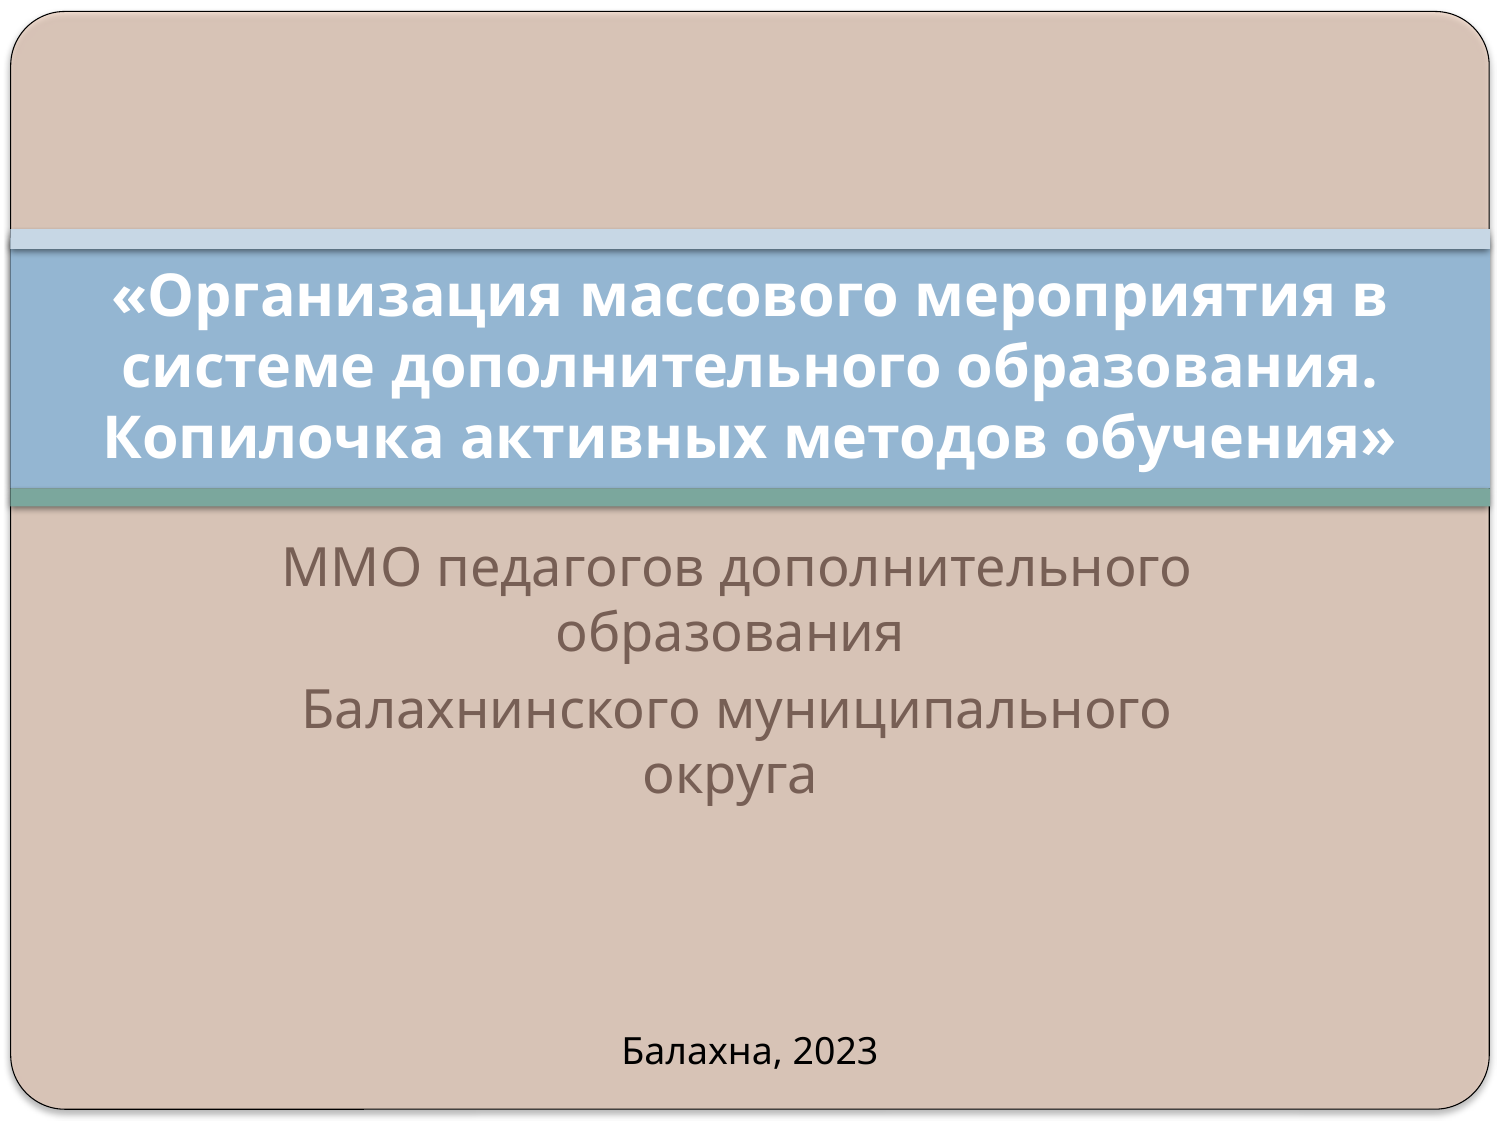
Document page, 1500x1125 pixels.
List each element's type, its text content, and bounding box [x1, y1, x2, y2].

text_box Балахна, 2023 [527, 1019, 973, 1080]
subtitle ММО педагогов дополнительного образования Балахнинского муниципального округа [212, 525, 1263, 788]
title «Организация массового мероприятия в системе дополнительного образования. Копилочка активных методов обучения» [0, 247, 1500, 489]
